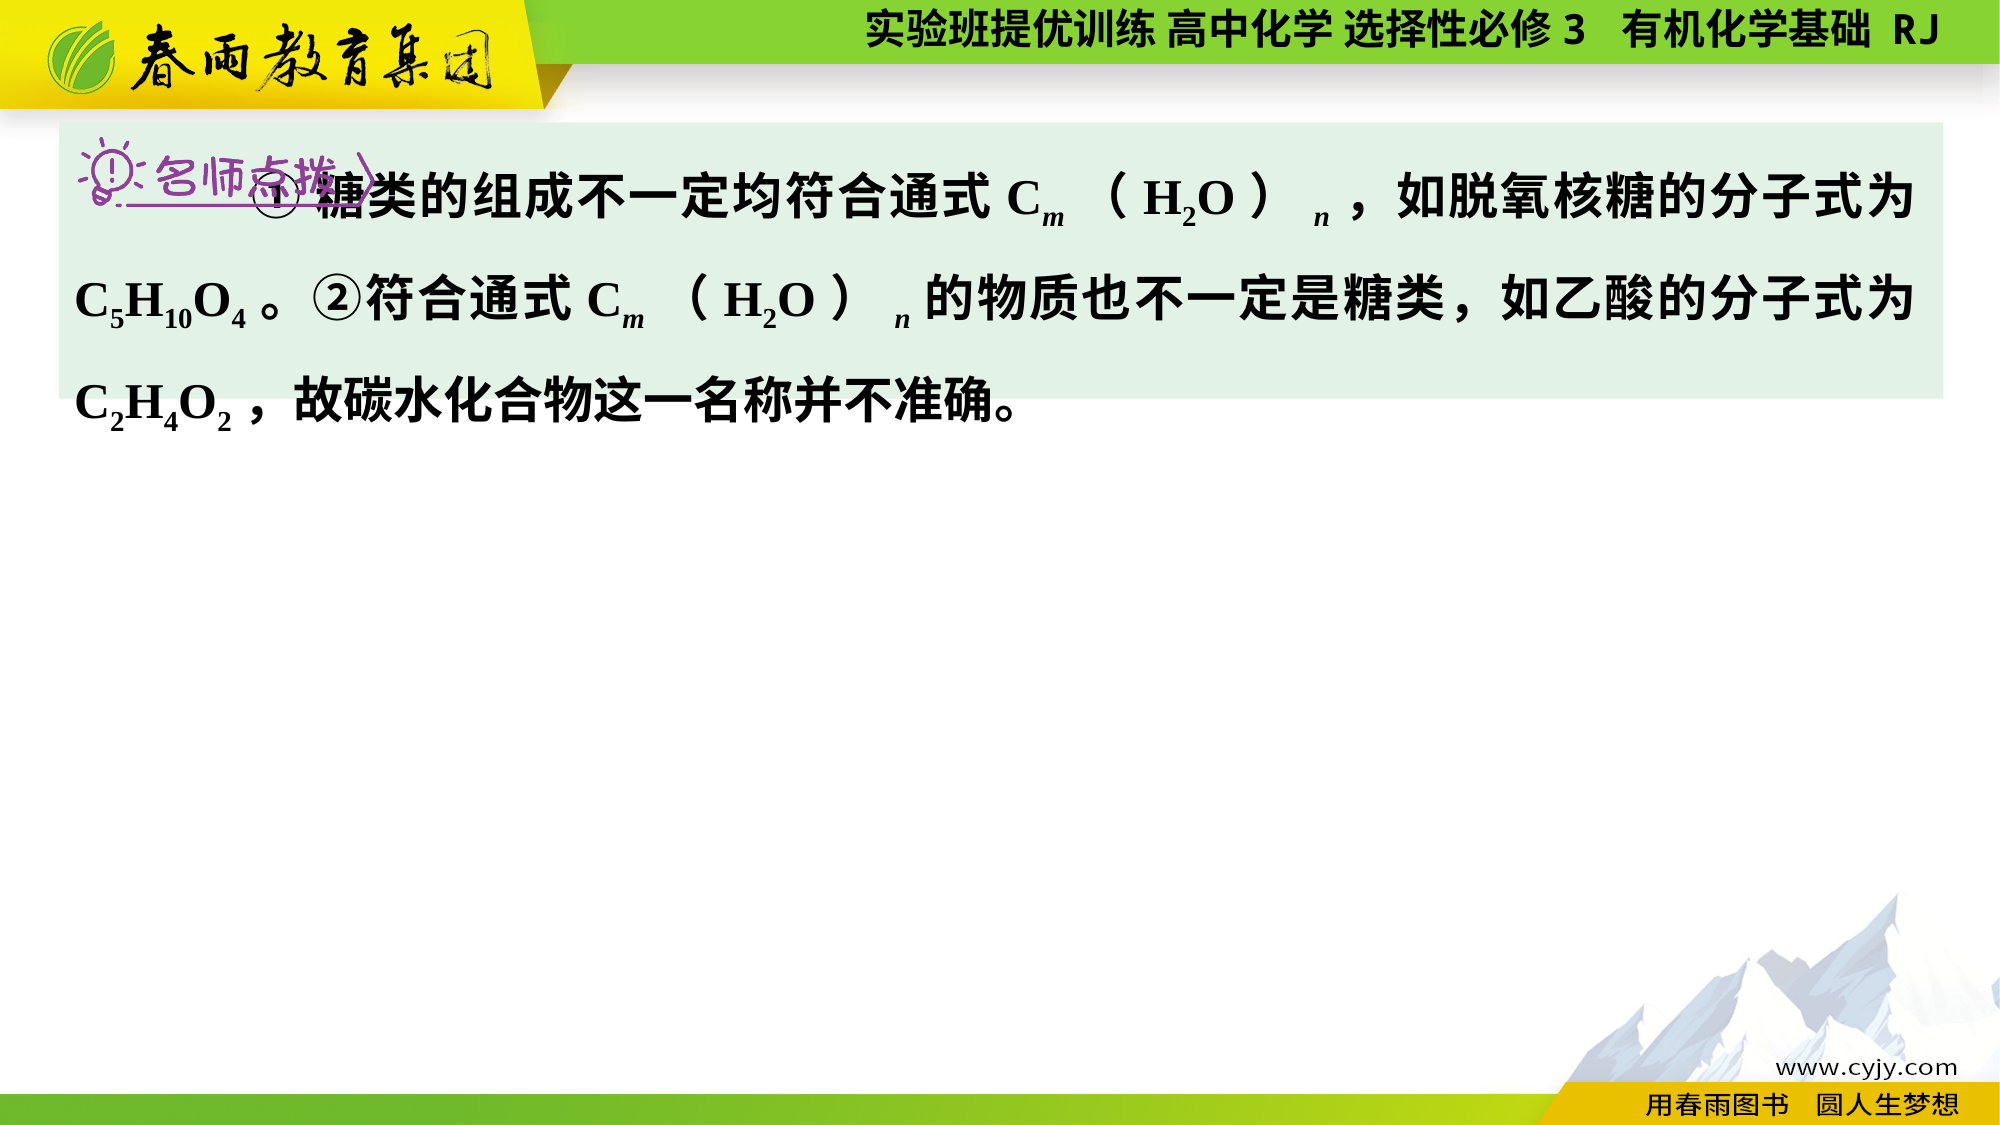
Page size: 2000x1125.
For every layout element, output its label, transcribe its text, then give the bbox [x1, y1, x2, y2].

picture [0, 0, 2000, 1125]
list ①糖类的组成不一定均符合通式Cm（H2O）n，如脱氧核糖的分子式为C5H10O4。②符合通式Cm（H2O）n的物质也不一定是糖类，如乙酸的分子式为C2H4O2，故碳水化合物这一名称并不准确。 [59, 122, 1944, 399]
